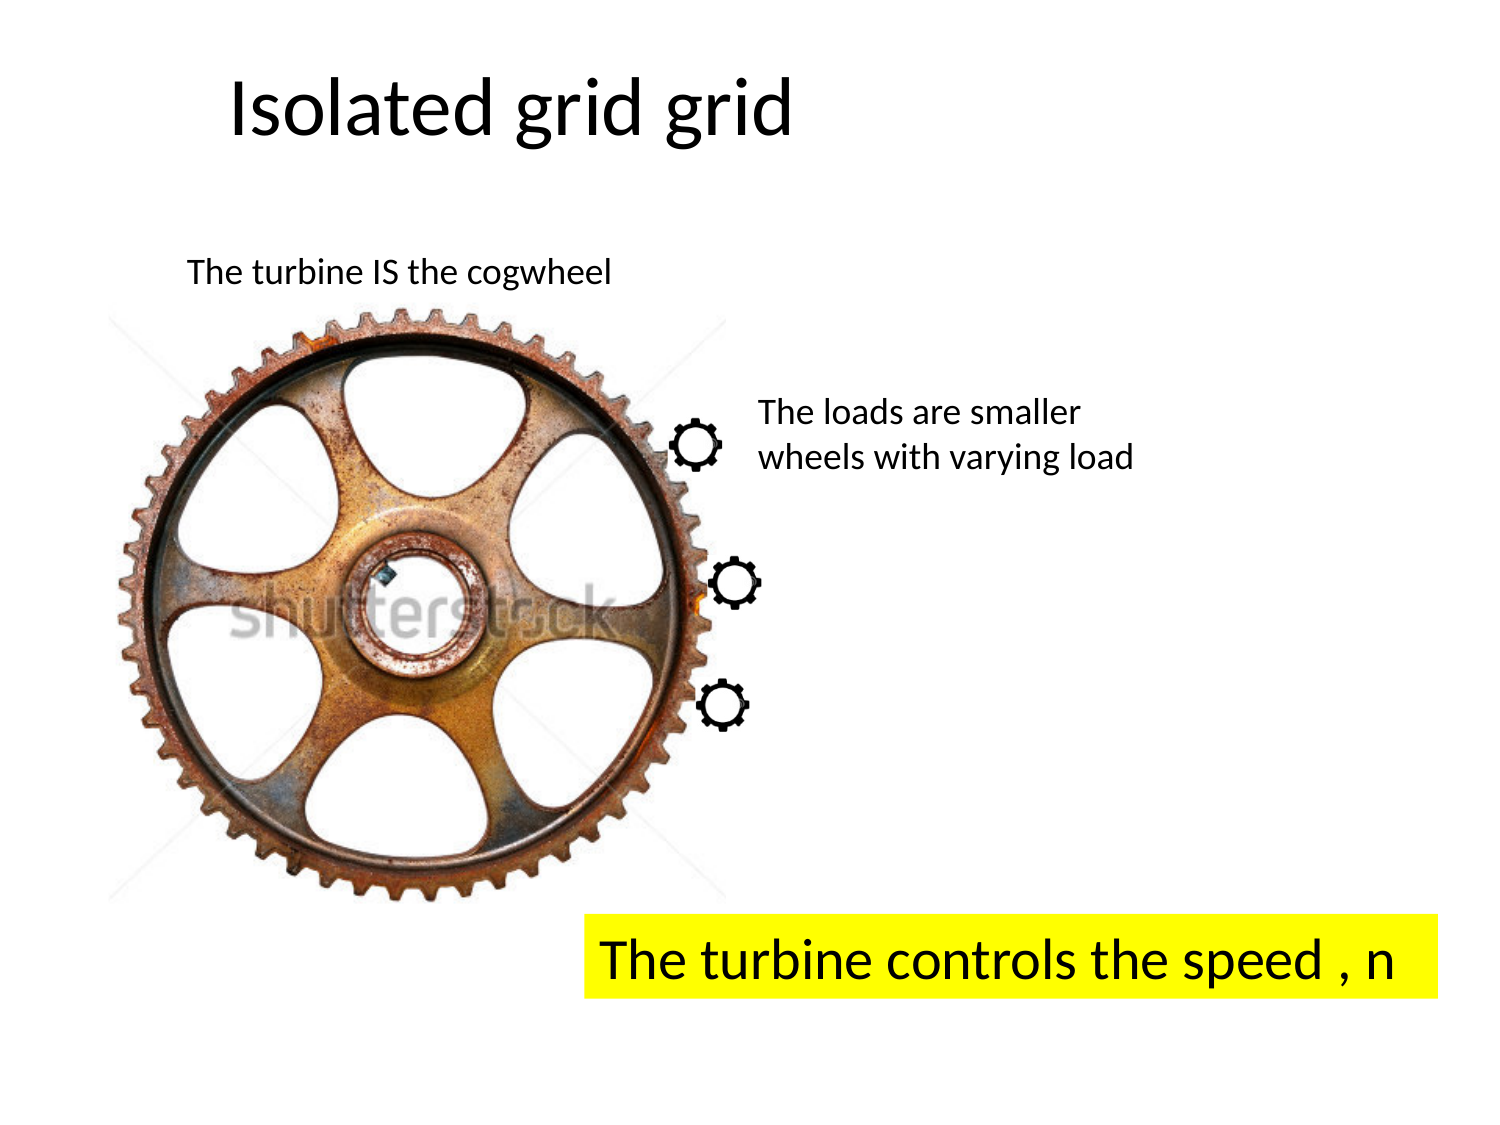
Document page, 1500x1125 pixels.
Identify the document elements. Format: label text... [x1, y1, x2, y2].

text_box The turbine controls the speed , n [584, 913, 1438, 999]
text_box The turbine IS the cogwheel [172, 239, 628, 294]
text_box Isolated grid grid [213, 44, 981, 159]
text_box The loads are smaller wheels with varying load [743, 379, 1175, 484]
picture [108, 296, 763, 911]
